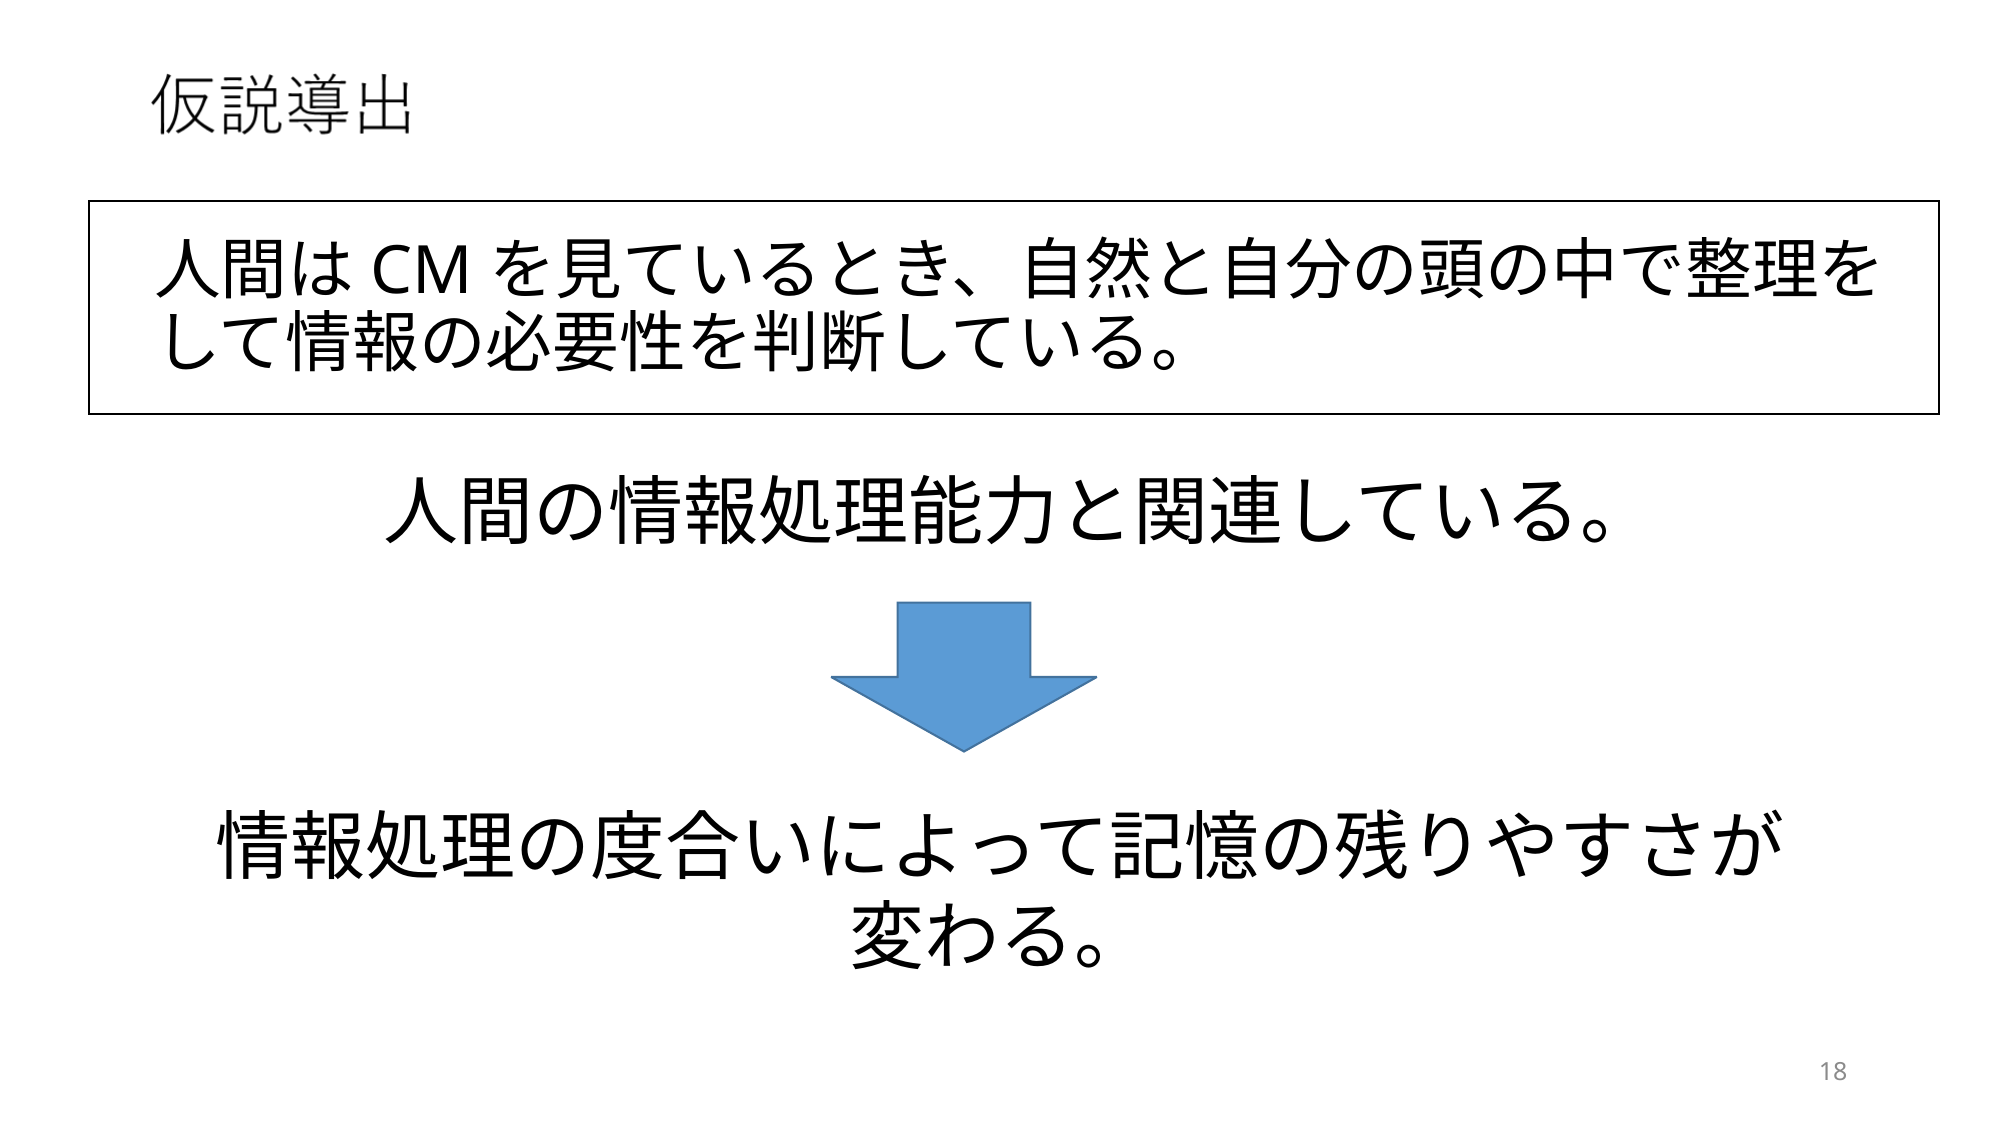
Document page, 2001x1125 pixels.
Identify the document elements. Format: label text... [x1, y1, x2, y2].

text_box 情報処理の度合いによって記憶の残りやすさが変わる。 [184, 791, 1816, 987]
slide_number 18 [1412, 1042, 1863, 1103]
picture [109, 47, 516, 203]
text_box [830, 601, 1098, 753]
text_box [88, 200, 1940, 415]
title 人間はCMを見ているとき、自然と自分の頭の中で整理をして情報の必要性を判断している。 [139, 218, 1932, 398]
text_box 人間の情報処理能力と関連している。 [350, 456, 1690, 562]
